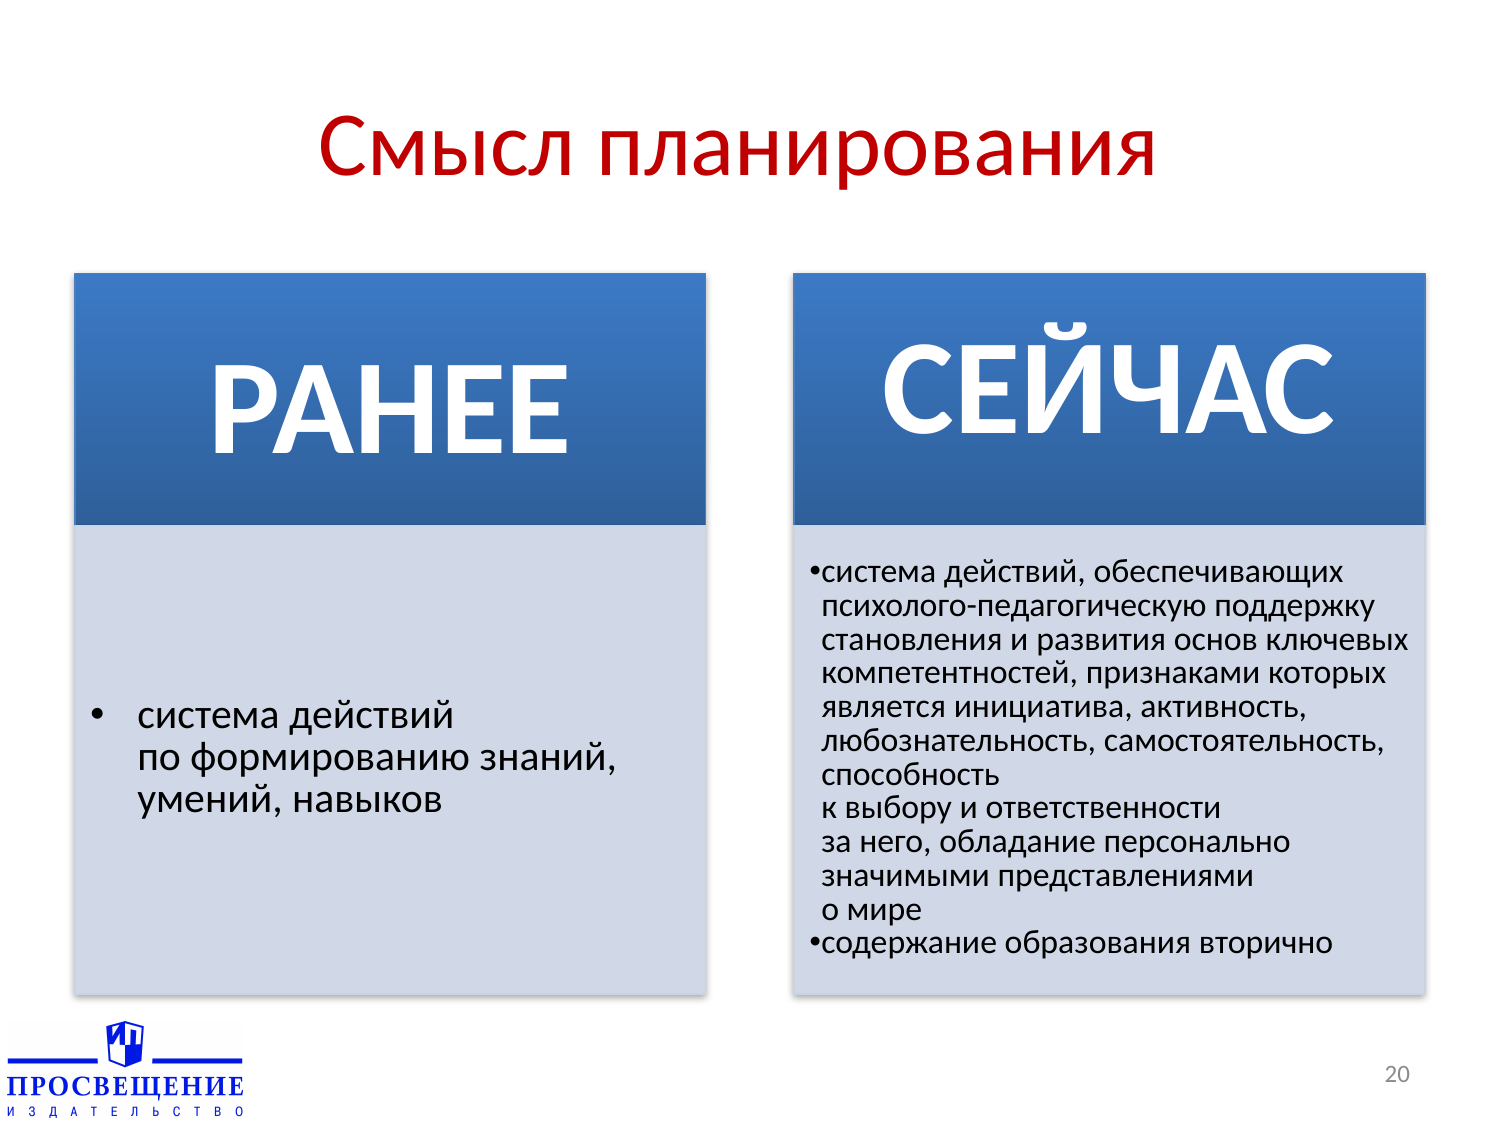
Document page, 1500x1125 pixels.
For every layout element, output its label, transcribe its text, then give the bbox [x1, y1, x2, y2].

title Смысл планирования [74, 44, 1426, 233]
picture [7, 1021, 243, 1118]
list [74, 262, 1426, 1006]
slide_number 20 [1074, 1042, 1425, 1103]
